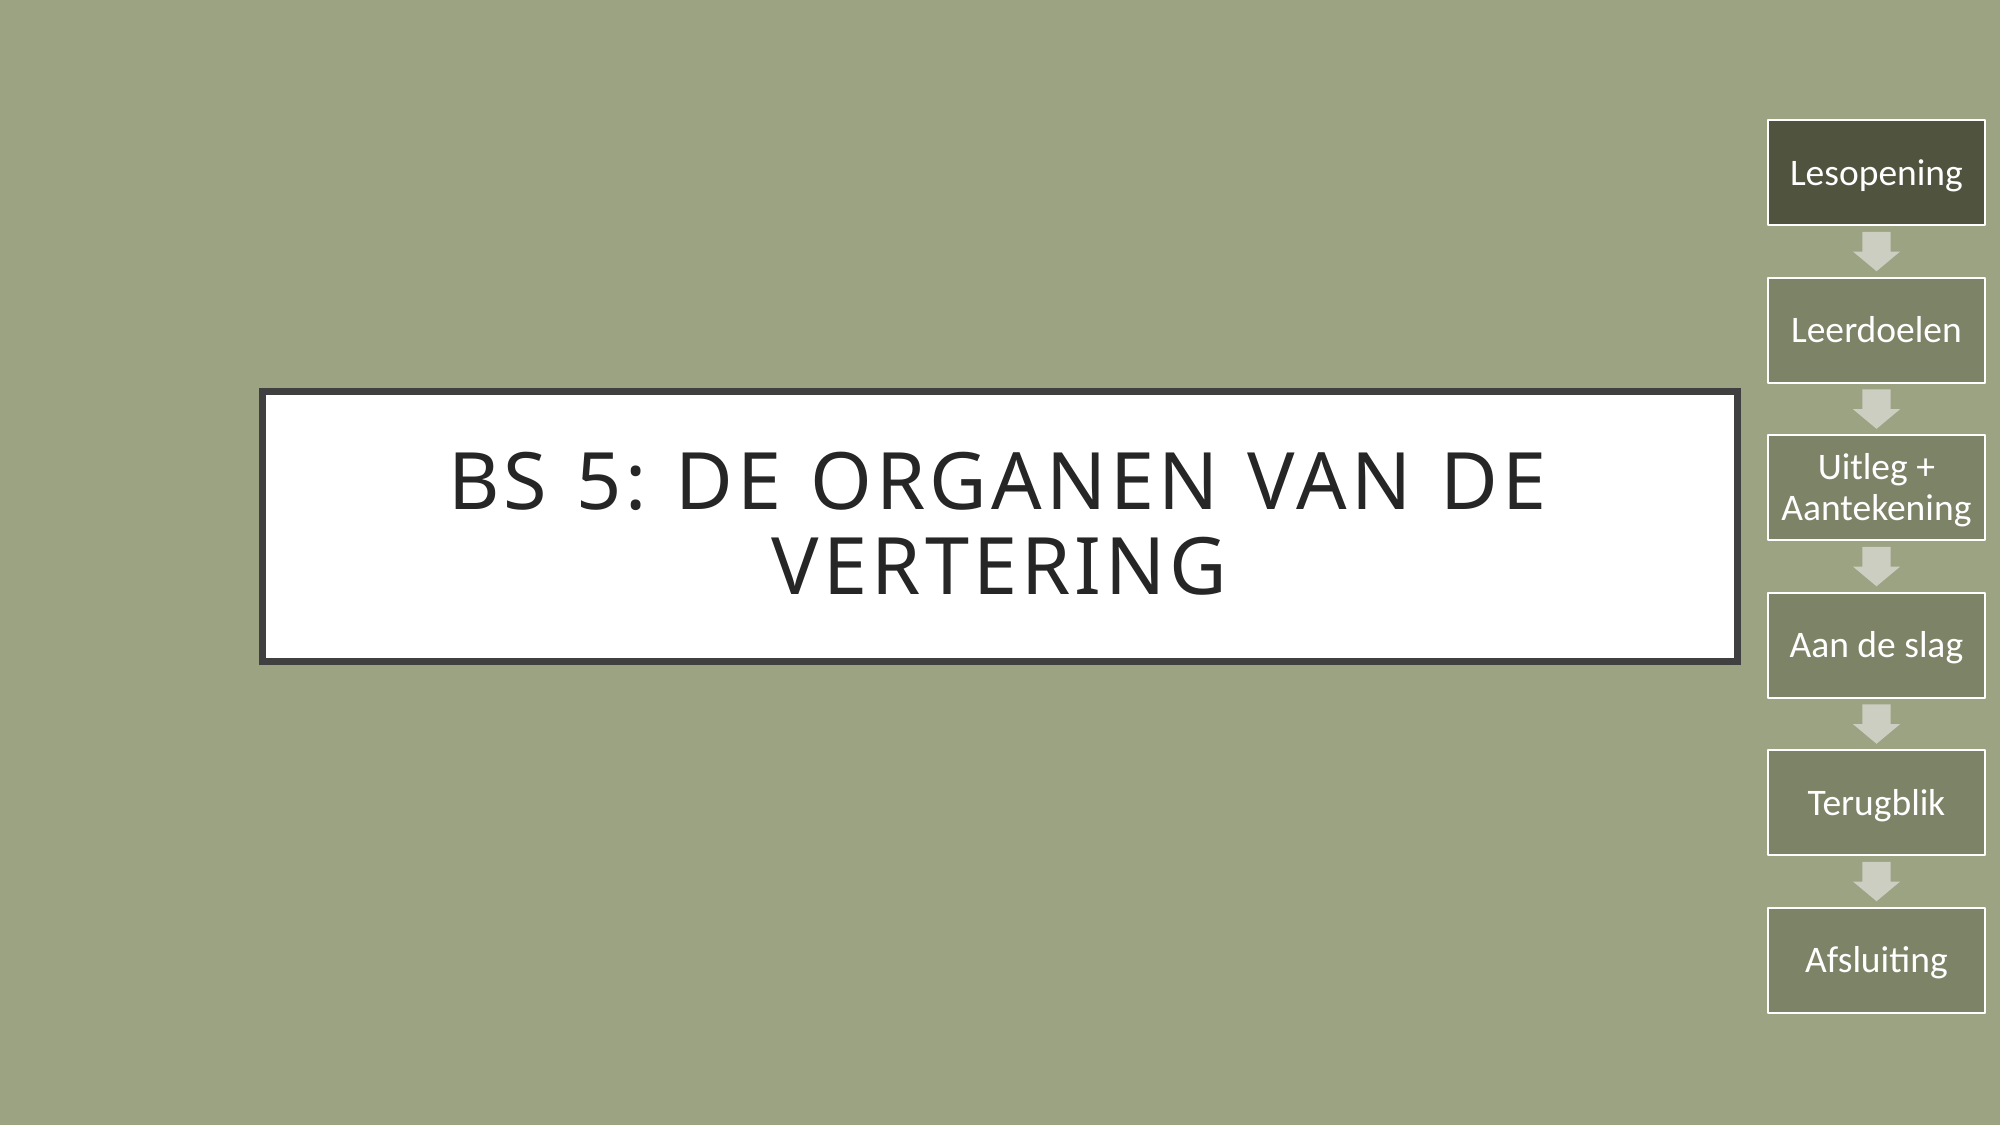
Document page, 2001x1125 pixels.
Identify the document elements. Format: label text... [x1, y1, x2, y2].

title BS 5: De organen van de vertering [259, 388, 1741, 665]
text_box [1753, 119, 2000, 1014]
